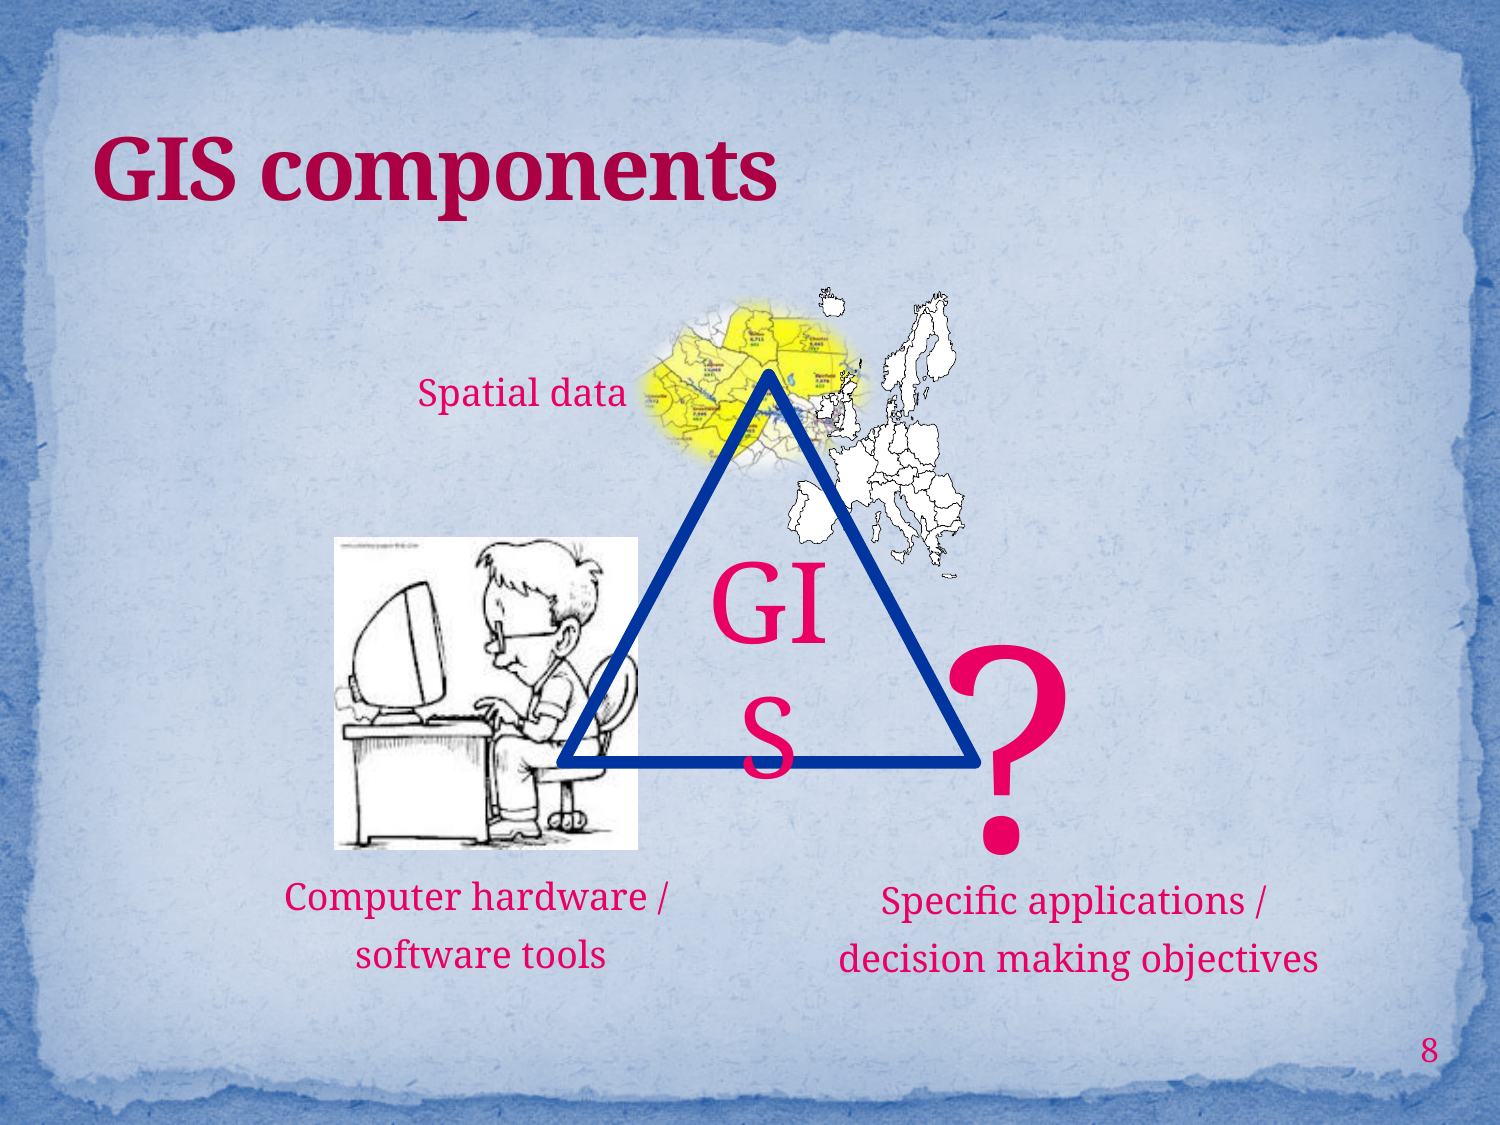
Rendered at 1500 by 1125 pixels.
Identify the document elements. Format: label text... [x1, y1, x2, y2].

text_box GIS [641, 497, 977, 765]
picture [624, 287, 973, 587]
text_box Specific applications / decision making objectives [832, 859, 1325, 975]
text_box Computer hardware / software tools [260, 854, 702, 971]
picture [334, 537, 638, 851]
slide_number 8 [1379, 1014, 1480, 1089]
text_box Spatial data [262, 350, 619, 467]
title GIS components [74, 24, 1425, 225]
text_box ? [937, 537, 1106, 842]
